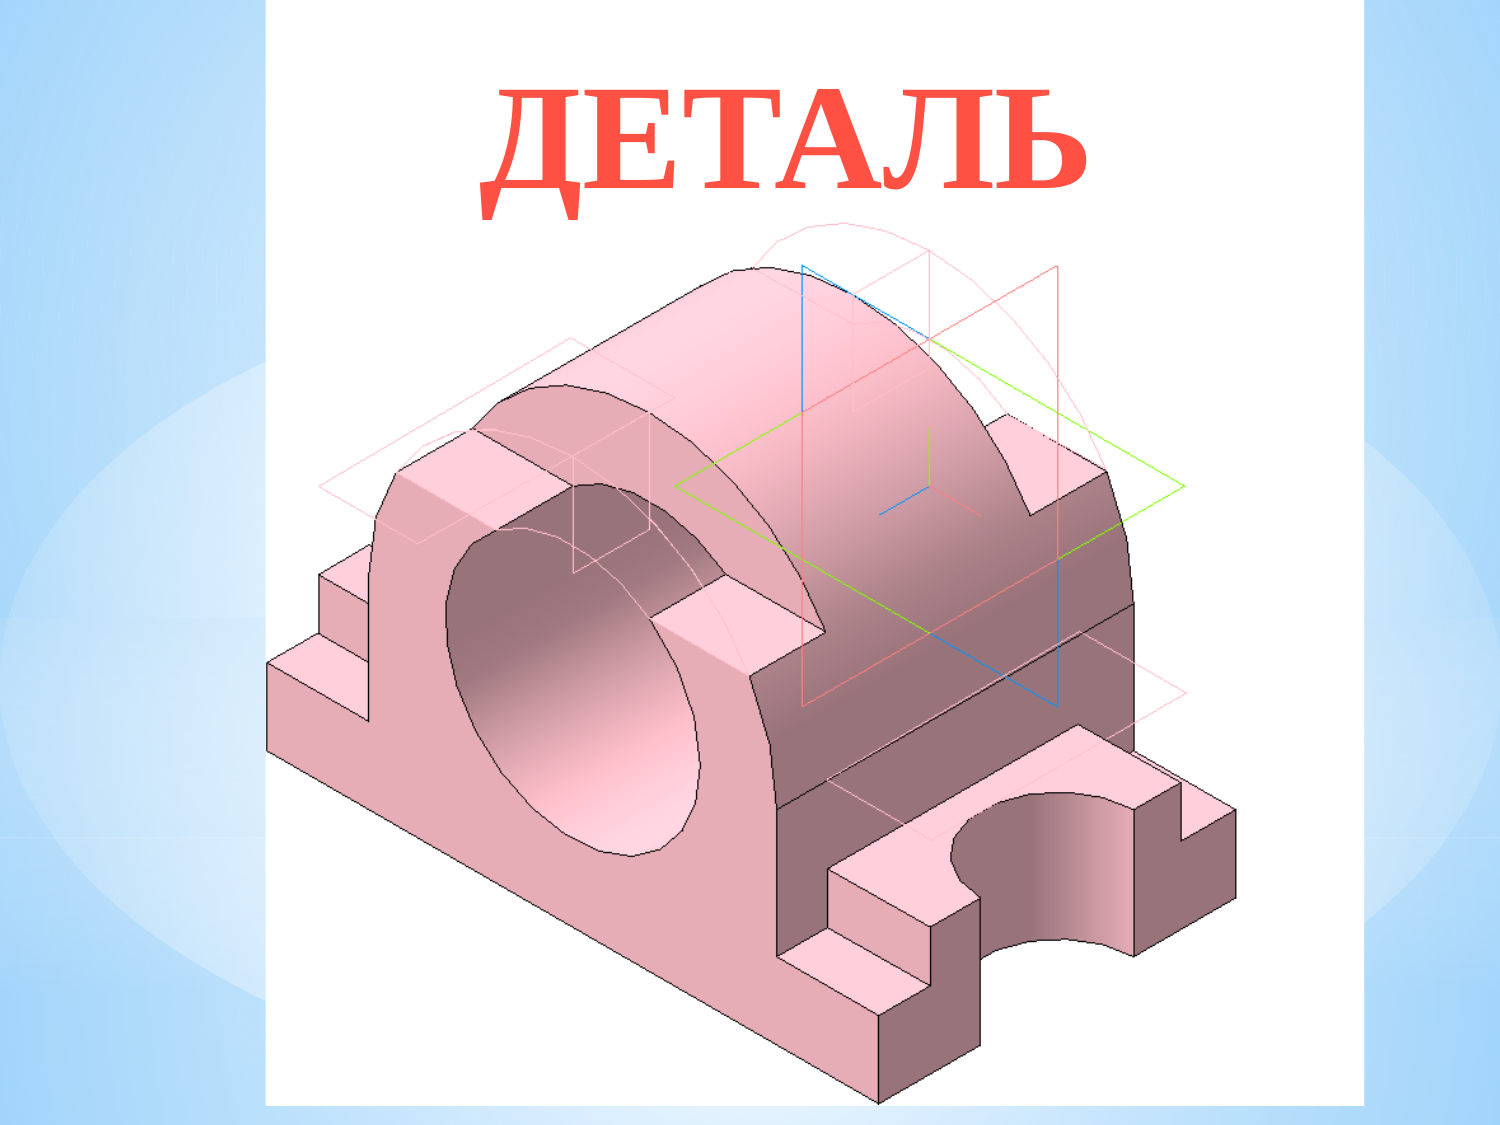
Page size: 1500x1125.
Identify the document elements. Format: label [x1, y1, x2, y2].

text_box [265, 0, 1365, 1106]
